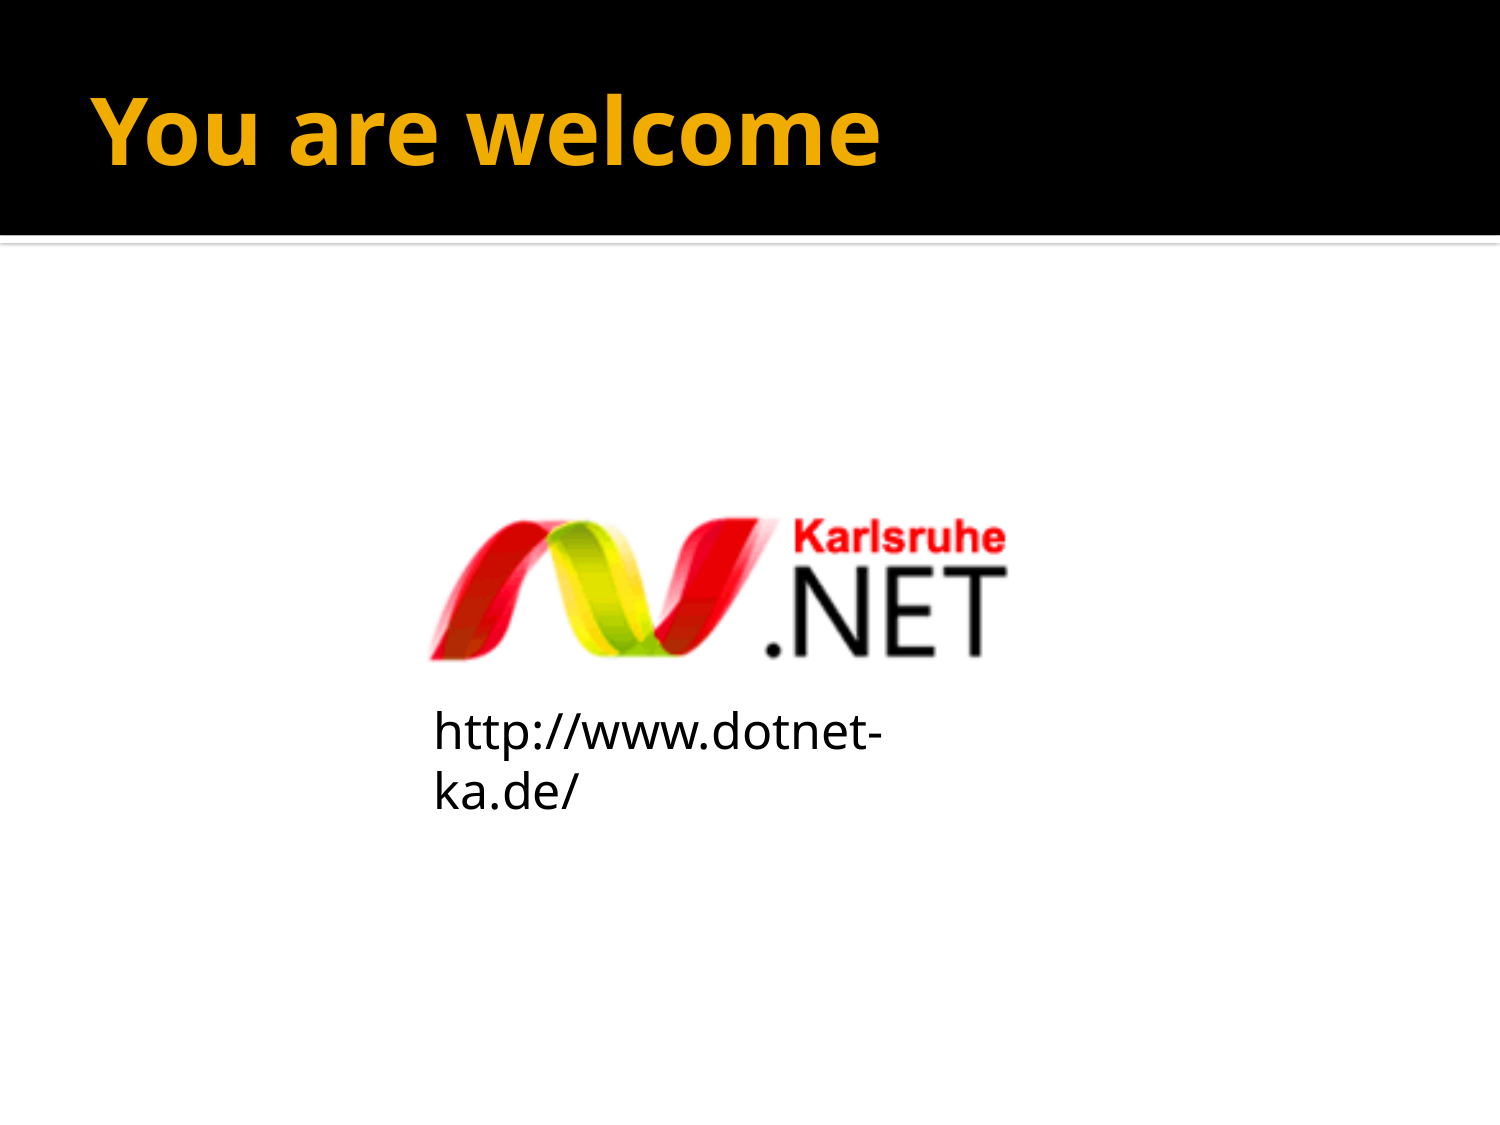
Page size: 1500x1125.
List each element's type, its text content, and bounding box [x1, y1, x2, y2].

text_box http://www.dotnet-ka.de/ [419, 692, 1009, 828]
title You are welcome [75, 25, 1425, 231]
picture [420, 491, 1034, 681]
